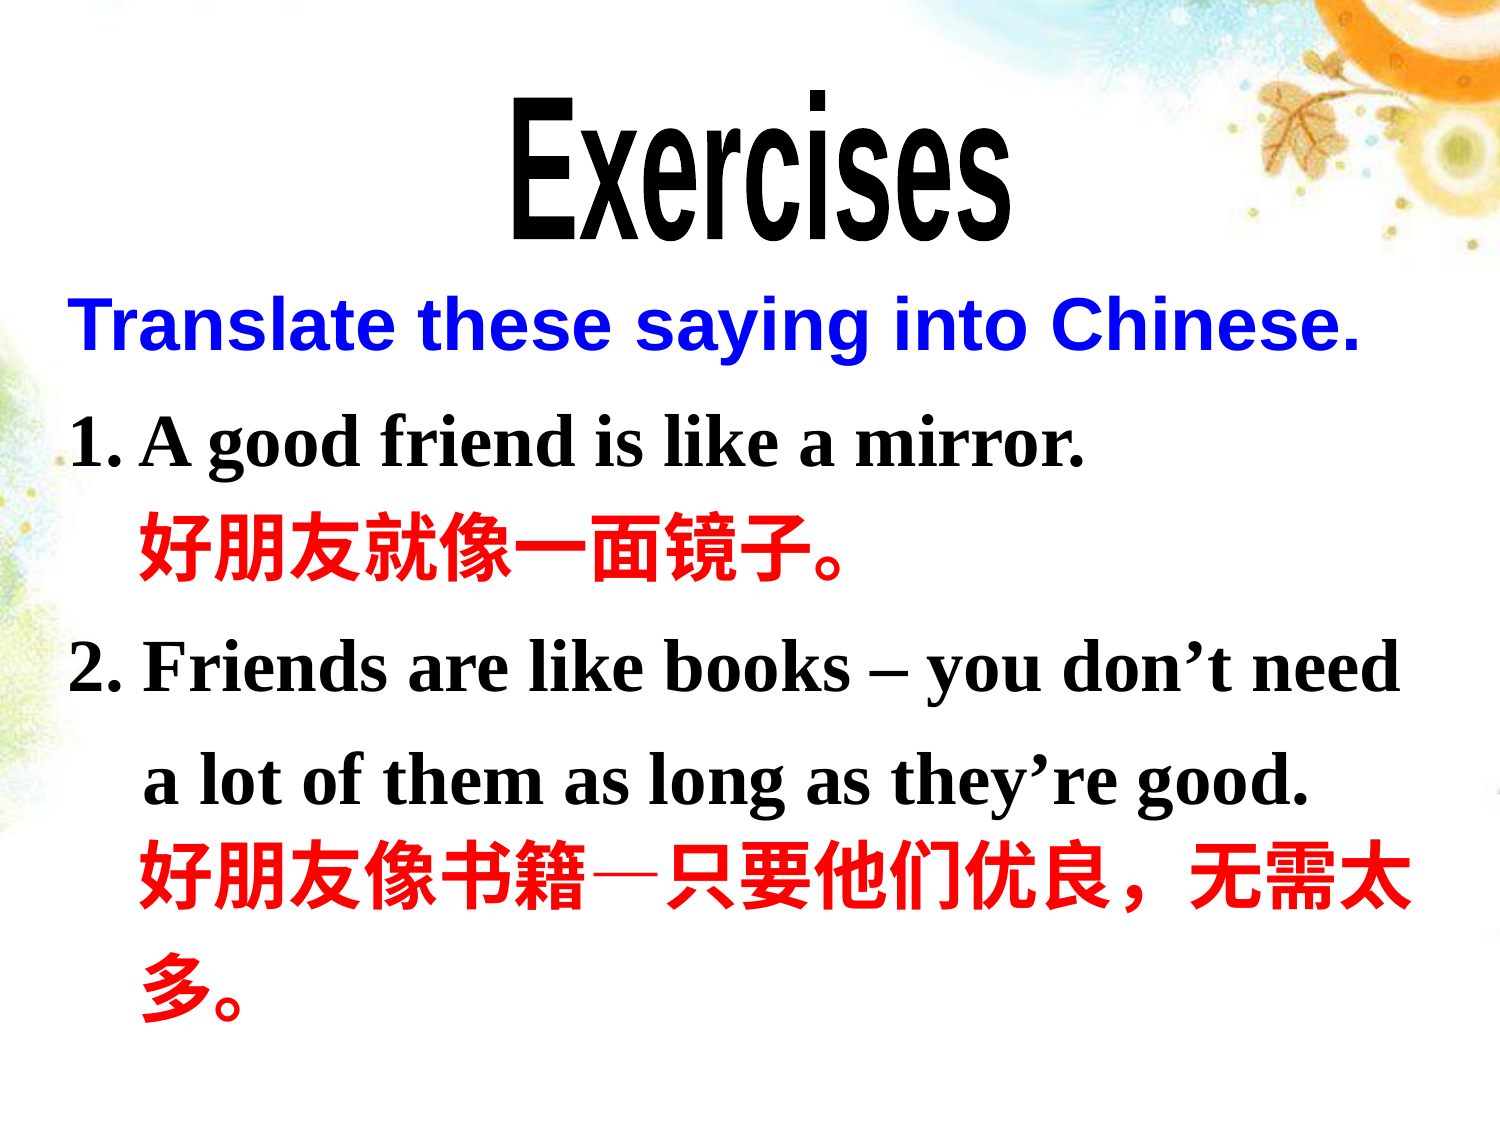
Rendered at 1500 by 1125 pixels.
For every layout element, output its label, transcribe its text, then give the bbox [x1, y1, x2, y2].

text_box 好朋友像书籍—只要他们优良，无需太多。 [123, 798, 1447, 1039]
text_box 好朋友就像一面镜子。 [123, 492, 1223, 598]
picture [0, 0, 1500, 1125]
text_box 1. A good friend is like a mirror. 2. Friends are like books – you don’t need a lot of them as long as they’re good. [53, 361, 1435, 939]
text_box Translate these saying into Chinese. [53, 268, 1400, 373]
